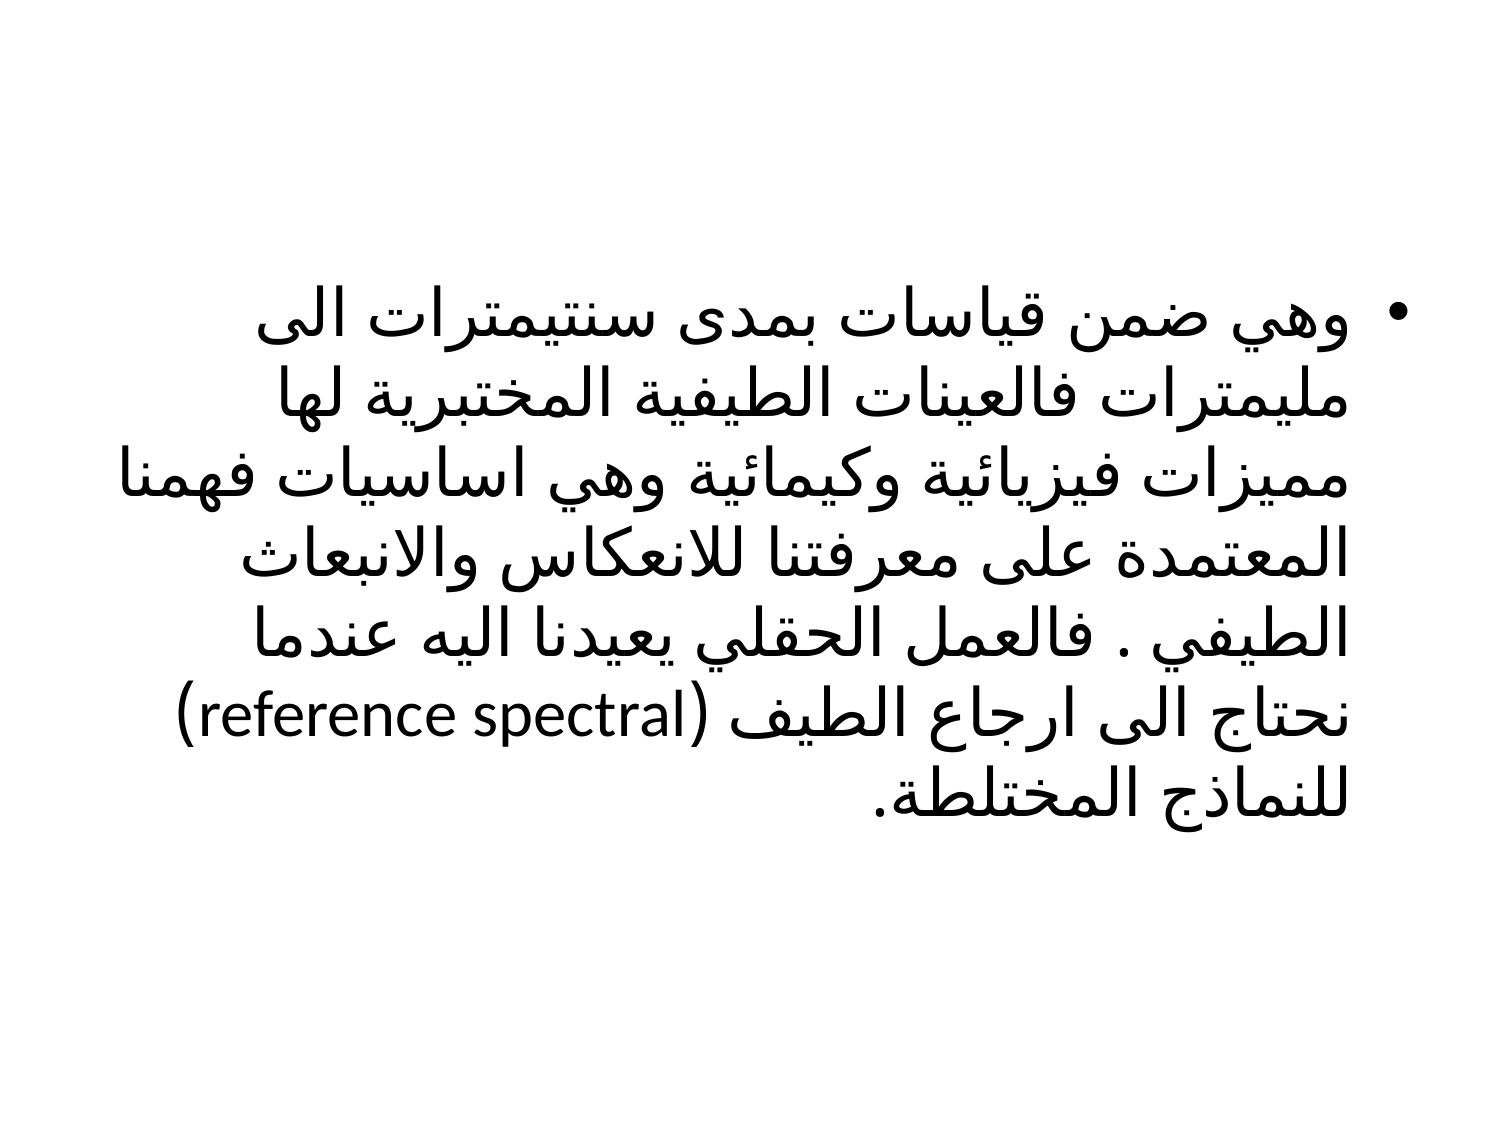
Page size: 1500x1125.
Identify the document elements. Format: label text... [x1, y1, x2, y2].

list وهي ضمن قياسات بمدى سنتيمترات الى مليمترات فالعينات الطيفية المختبرية لها مميزات فيزيائية وكيمائية وهي اساسيات فهمنا المعتمدة على معرفتنا للانعكاس والانبعاث الطيفي . فالعمل الحقلي يعيدنا اليه عندما نحتاج الى ارجاع الطيف (reference spectral) للنماذج المختلطة. [75, 262, 1425, 1005]
